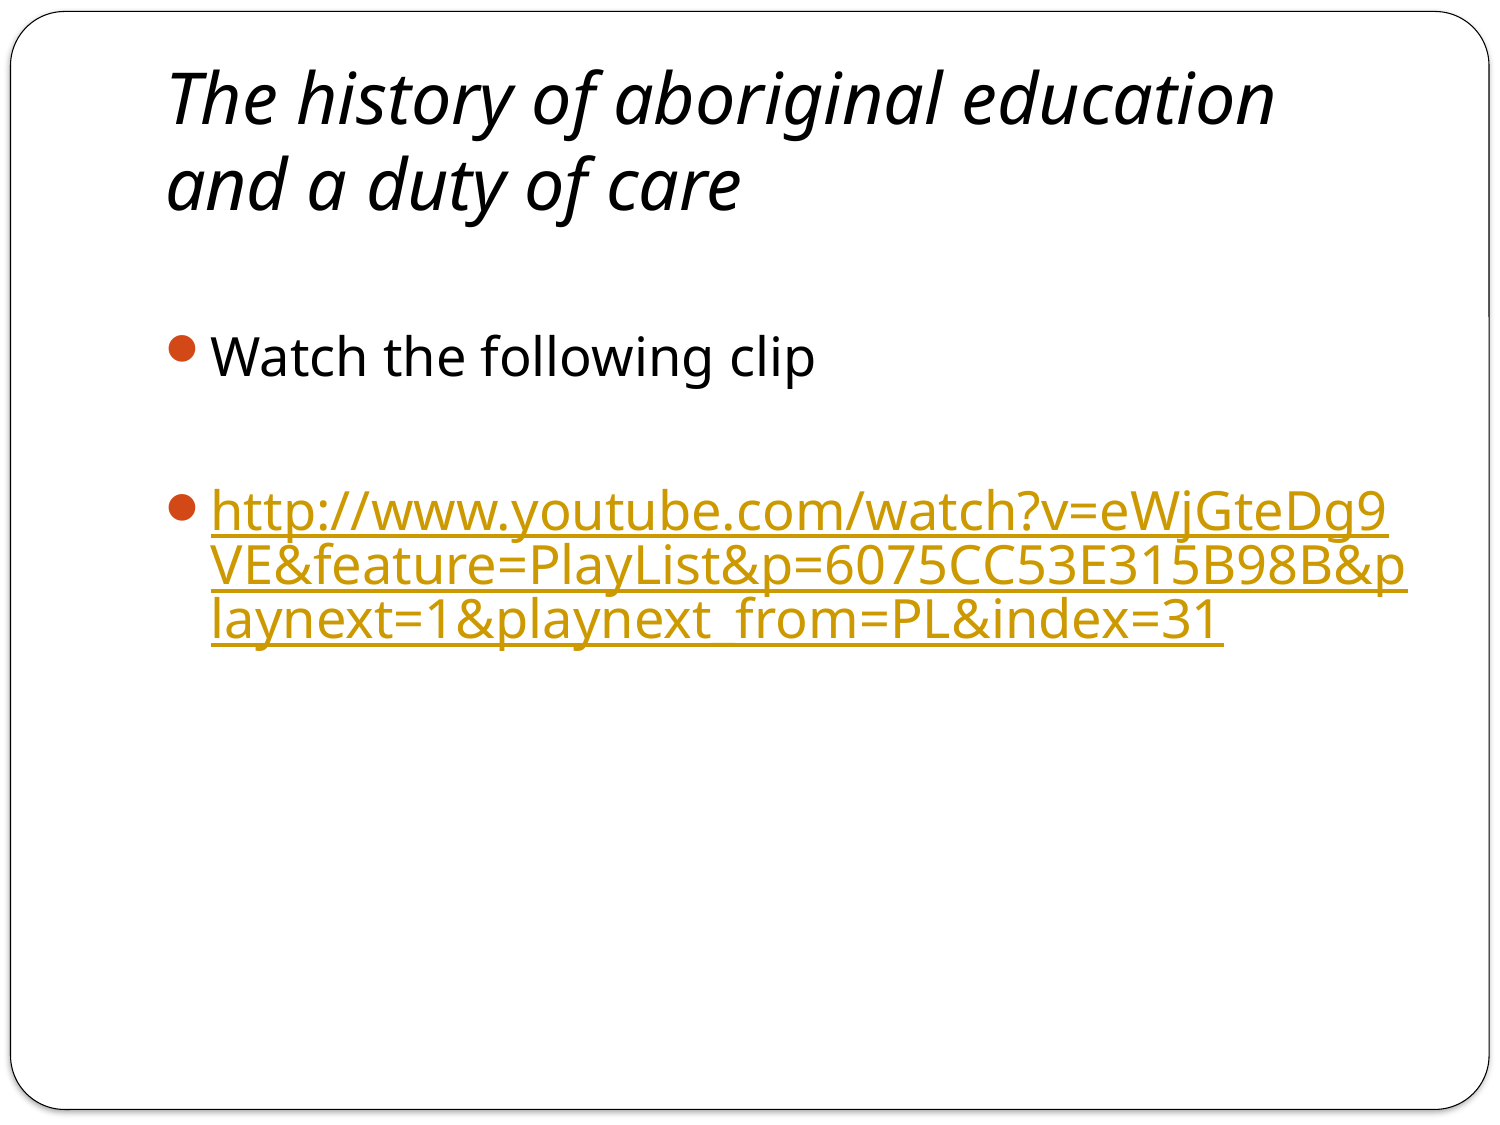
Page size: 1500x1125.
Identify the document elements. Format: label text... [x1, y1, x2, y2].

list Watch the following clip http://www.youtube.com/watch?v=eWjGteDg9VE&feature=PlayList&p=6075CC53E315B98B&playnext=1&playnext_from=PL&index=31 [150, 237, 1425, 988]
title The history of aboriginal education and a duty of care [150, 45, 1425, 233]
